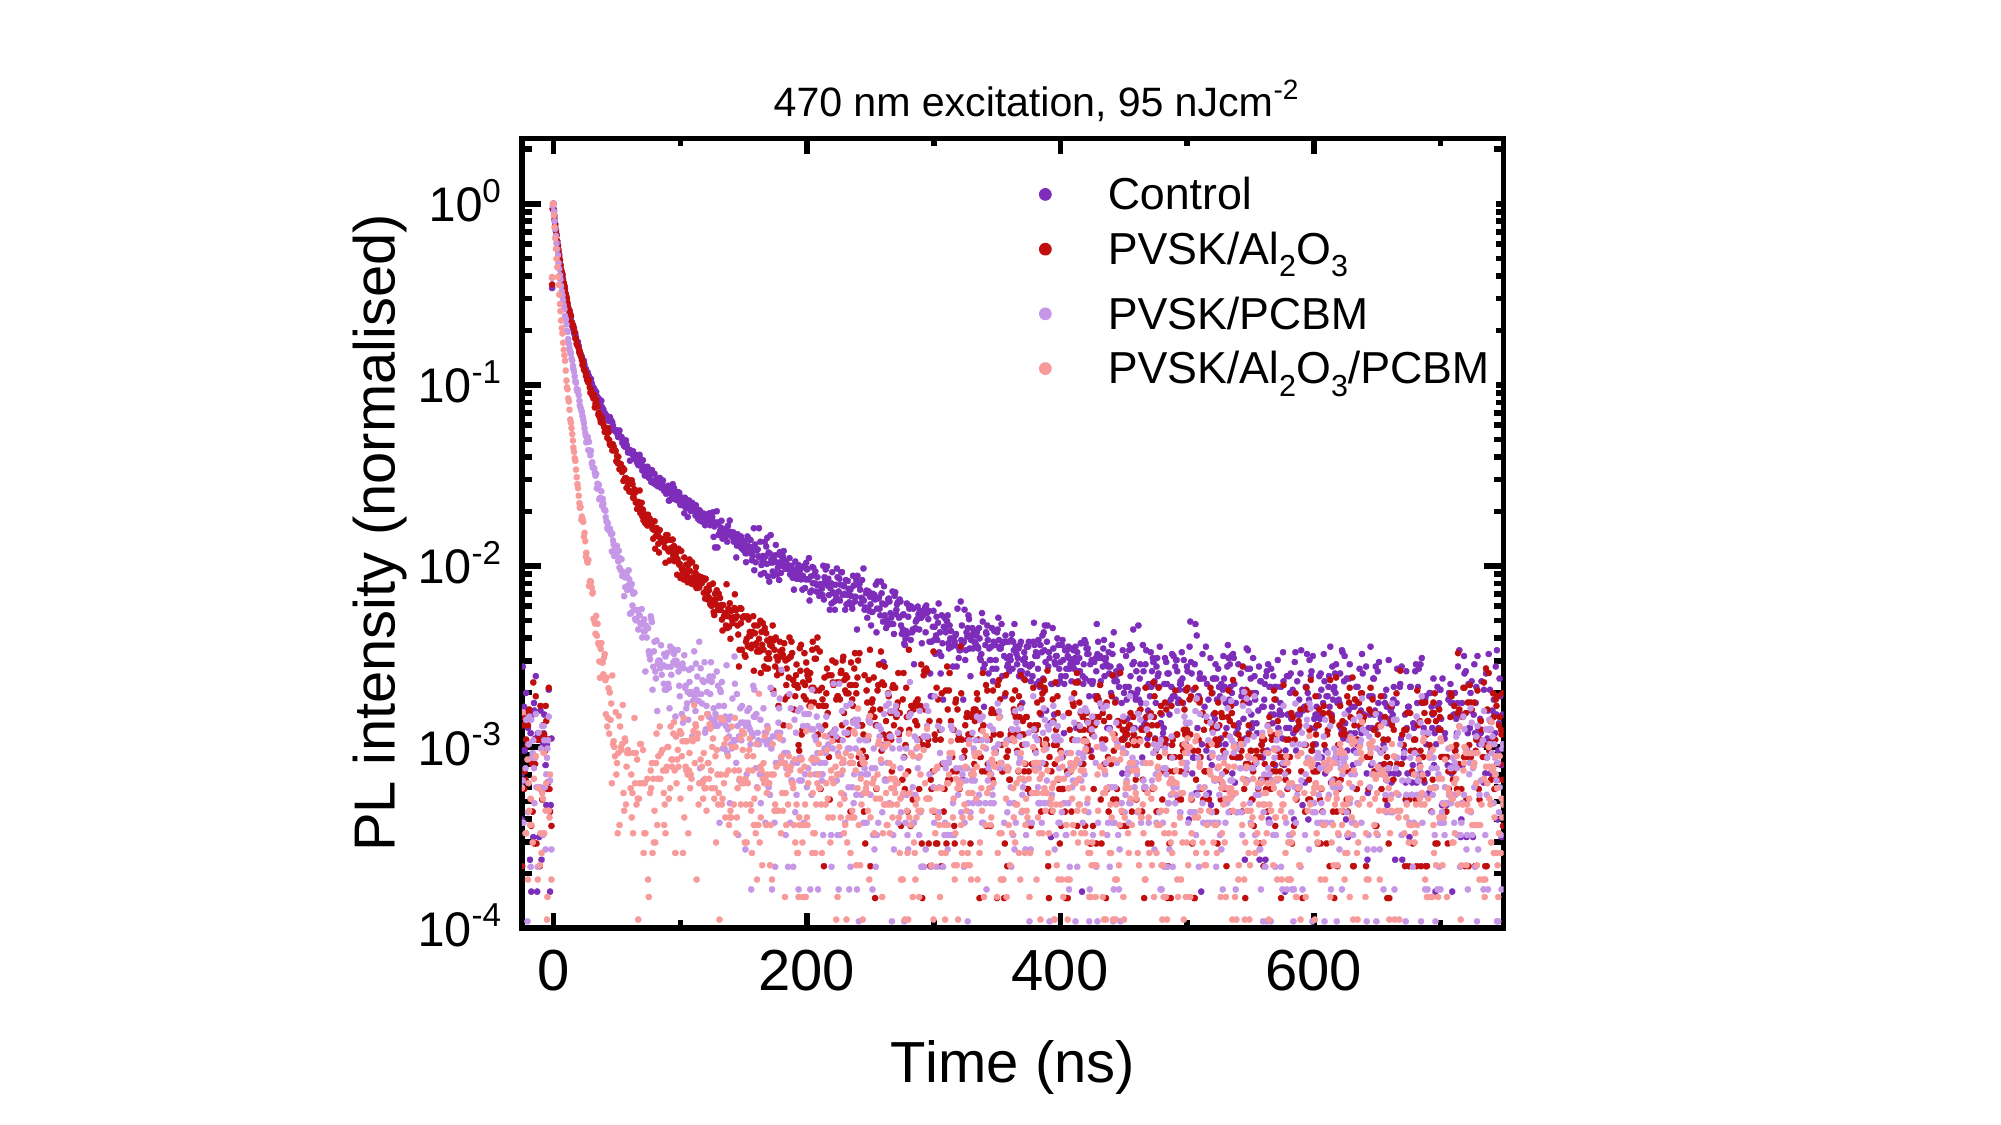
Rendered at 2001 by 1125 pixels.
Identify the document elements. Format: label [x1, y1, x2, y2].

picture [264, 10, 1707, 1114]
